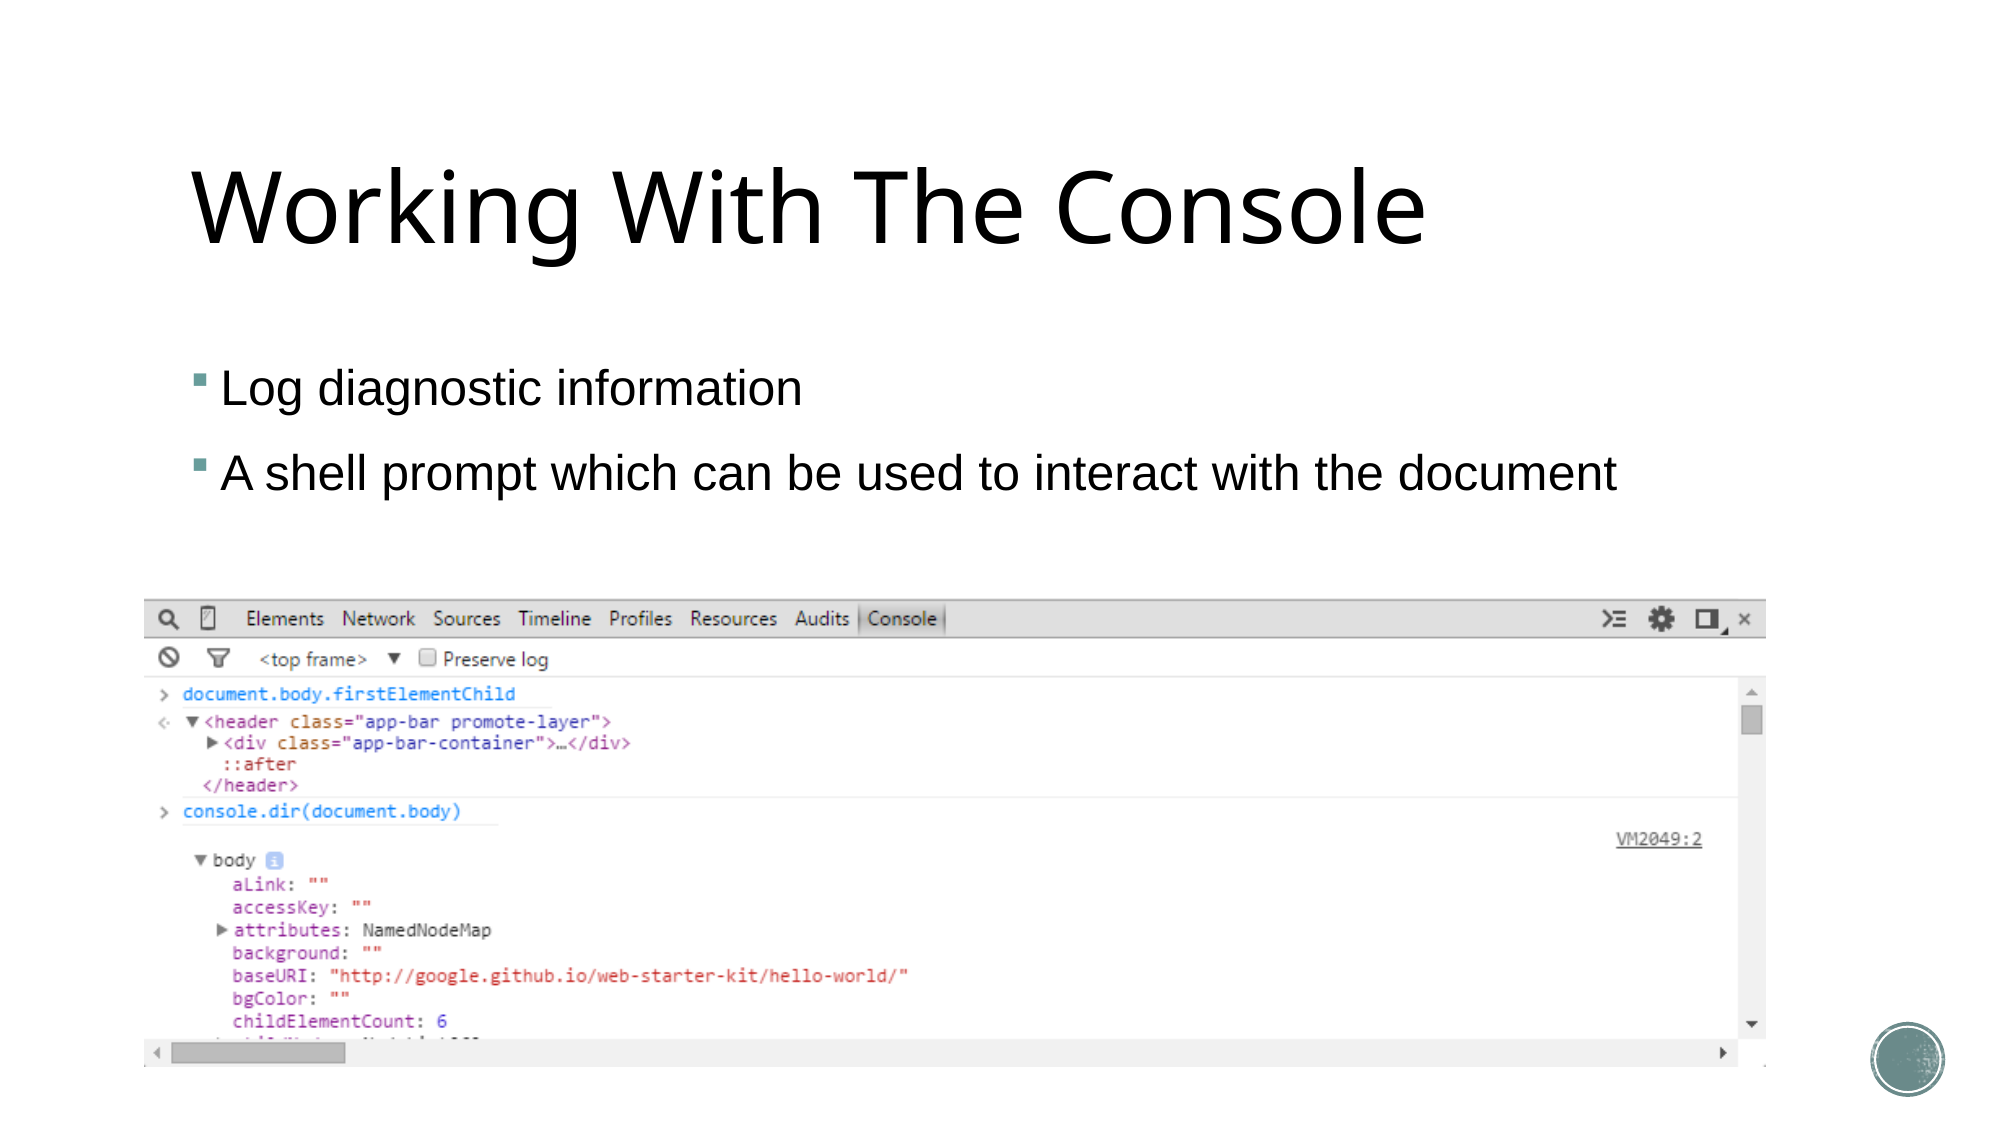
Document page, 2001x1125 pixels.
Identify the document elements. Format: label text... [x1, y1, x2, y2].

text_box Log diagnostic information A shell prompt which can be used to interact with the document [175, 347, 1826, 1013]
title Working With The Console [175, 79, 1826, 344]
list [145, 600, 1764, 1066]
